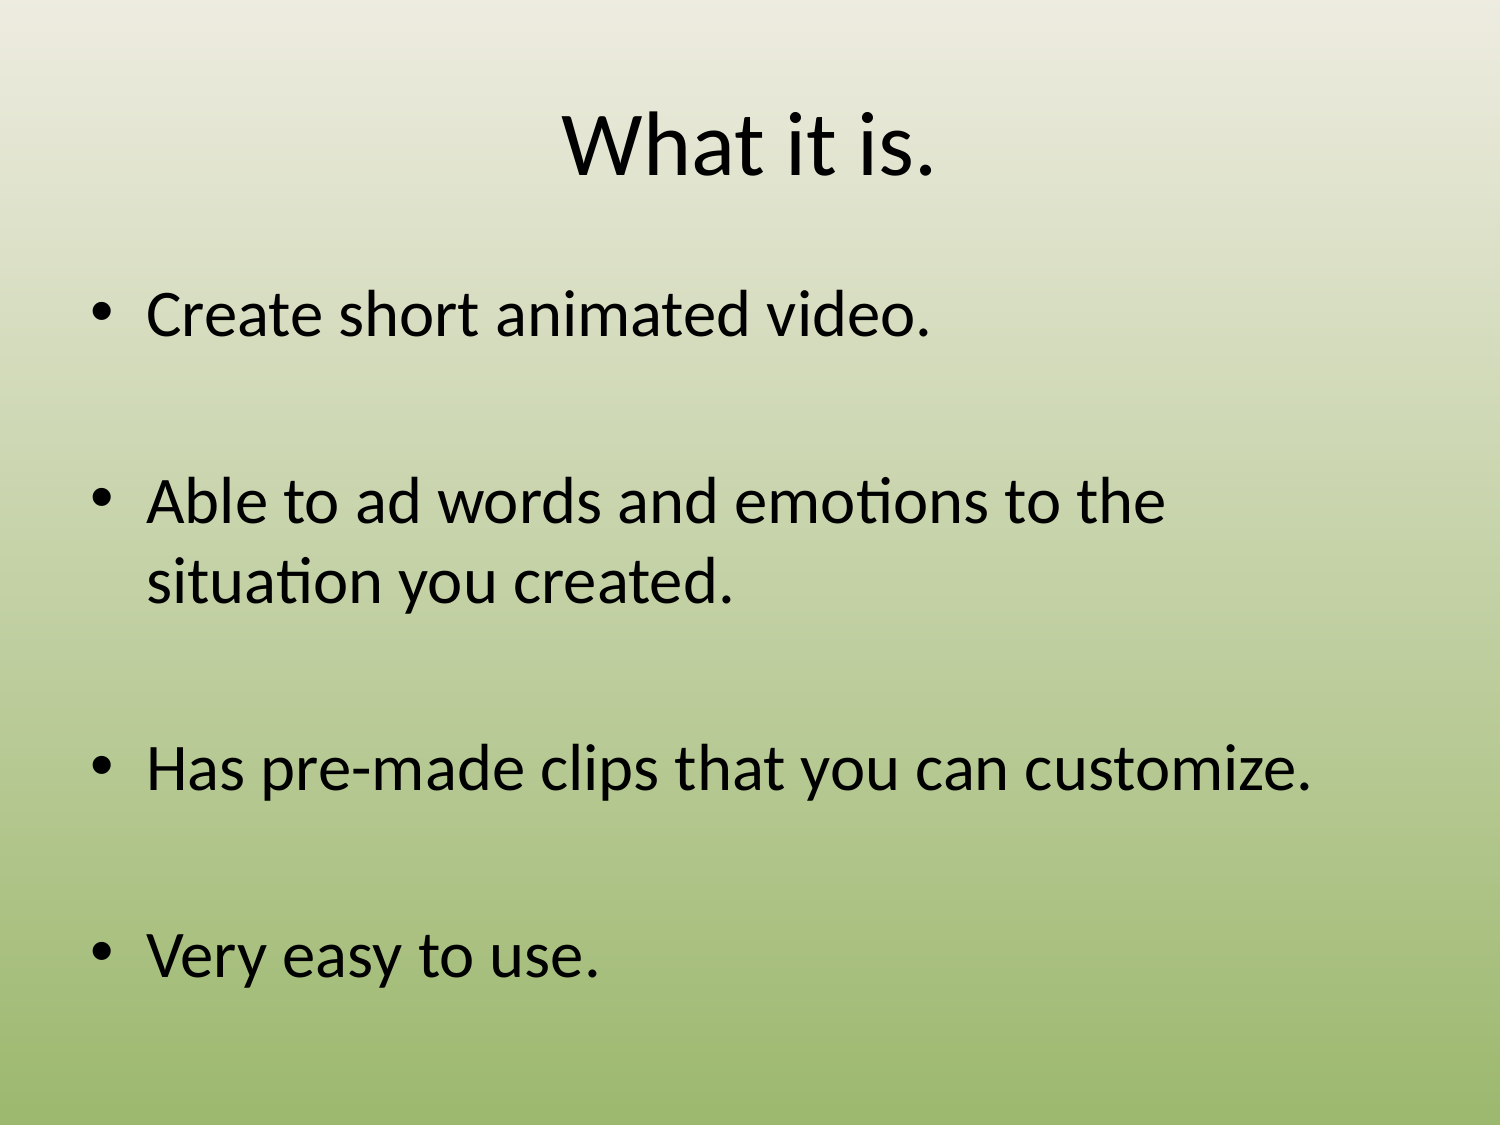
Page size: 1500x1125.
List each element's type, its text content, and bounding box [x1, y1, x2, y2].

list Create short animated video. Able to ad words and emotions to the situation you created. Has pre-made clips that you can customize. Very easy to use. [75, 262, 1425, 1005]
title What it is. [75, 45, 1425, 233]
